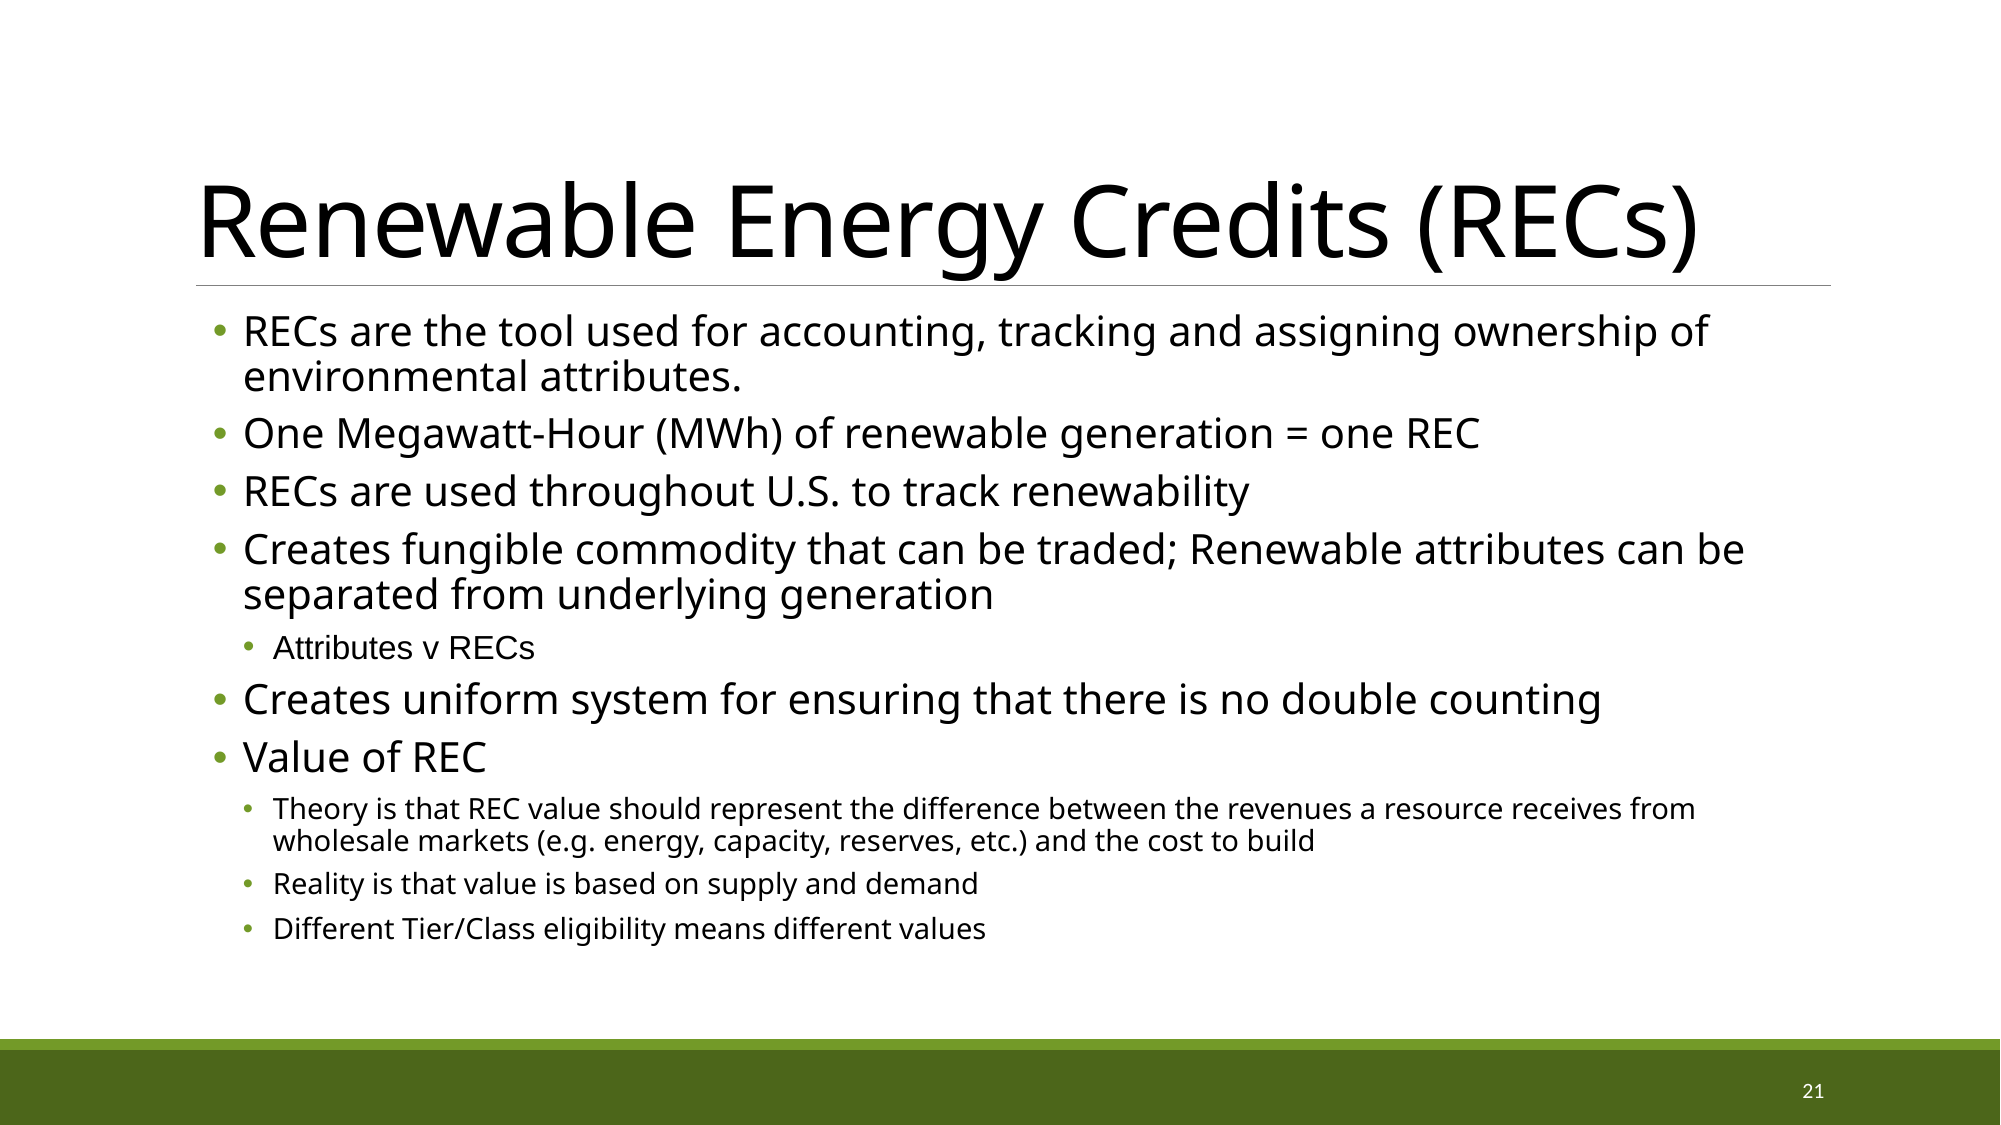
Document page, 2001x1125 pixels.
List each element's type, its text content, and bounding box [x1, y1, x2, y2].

list RECs are the tool used for accounting, tracking and assigning ownership of environmental attributes. ​ One Megawatt-Hour (MWh) of renewable generation = one REC​ RECs are used throughout U.S. to track renewability​ Creates fungible commodity that can be traded​; Renewable attributes can be separated from underlying generation​ Attributes v RECs Creates uniform system for ensuring that there is no double counting​ Value of REC Theory is that REC value should represent the difference between the revenues a resource receives from wholesale markets (e.g. energy, capacity, reserves, etc.) and the cost to build​ Reality is that value is based on supply and demand​ Different Tier/Class eligibility means different values [180, 302, 1830, 963]
slide_number 21 [1624, 1059, 1840, 1120]
title Renewable Energy Credits (RECs) [180, 47, 1830, 285]
